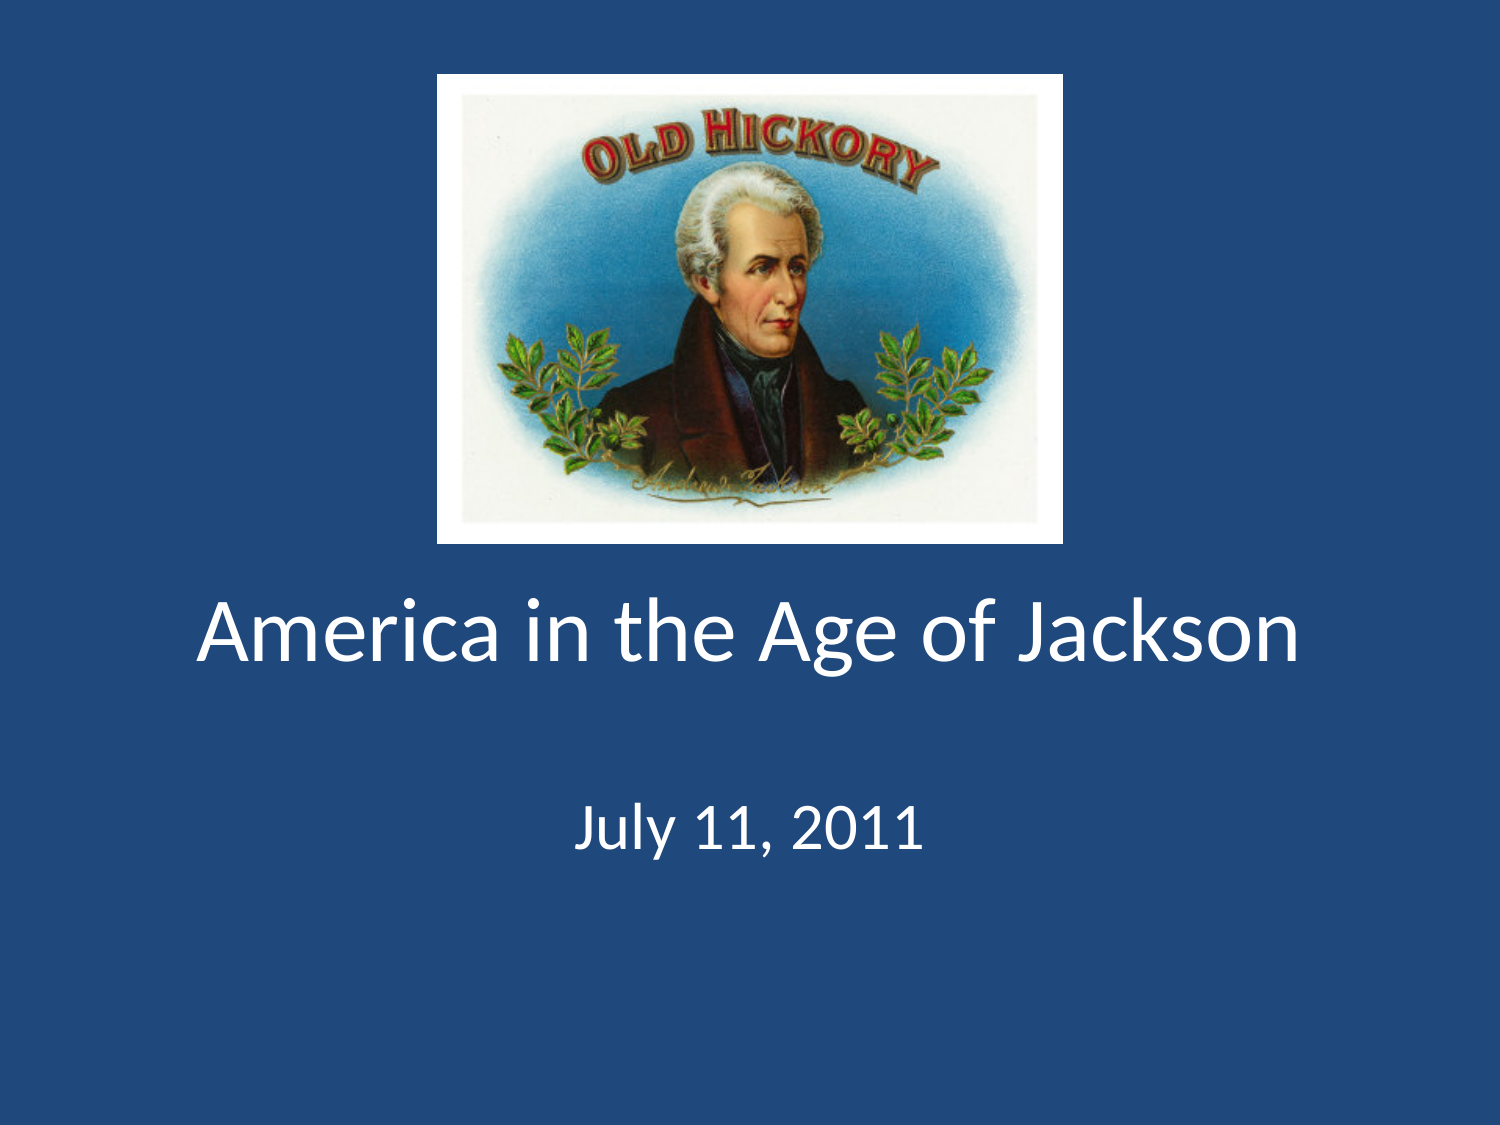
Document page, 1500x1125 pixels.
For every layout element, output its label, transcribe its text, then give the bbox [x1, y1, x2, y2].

subtitle July 11, 2011 [225, 774, 1275, 925]
title America in the Age of Jackson [112, 437, 1388, 813]
picture [437, 74, 1063, 544]
